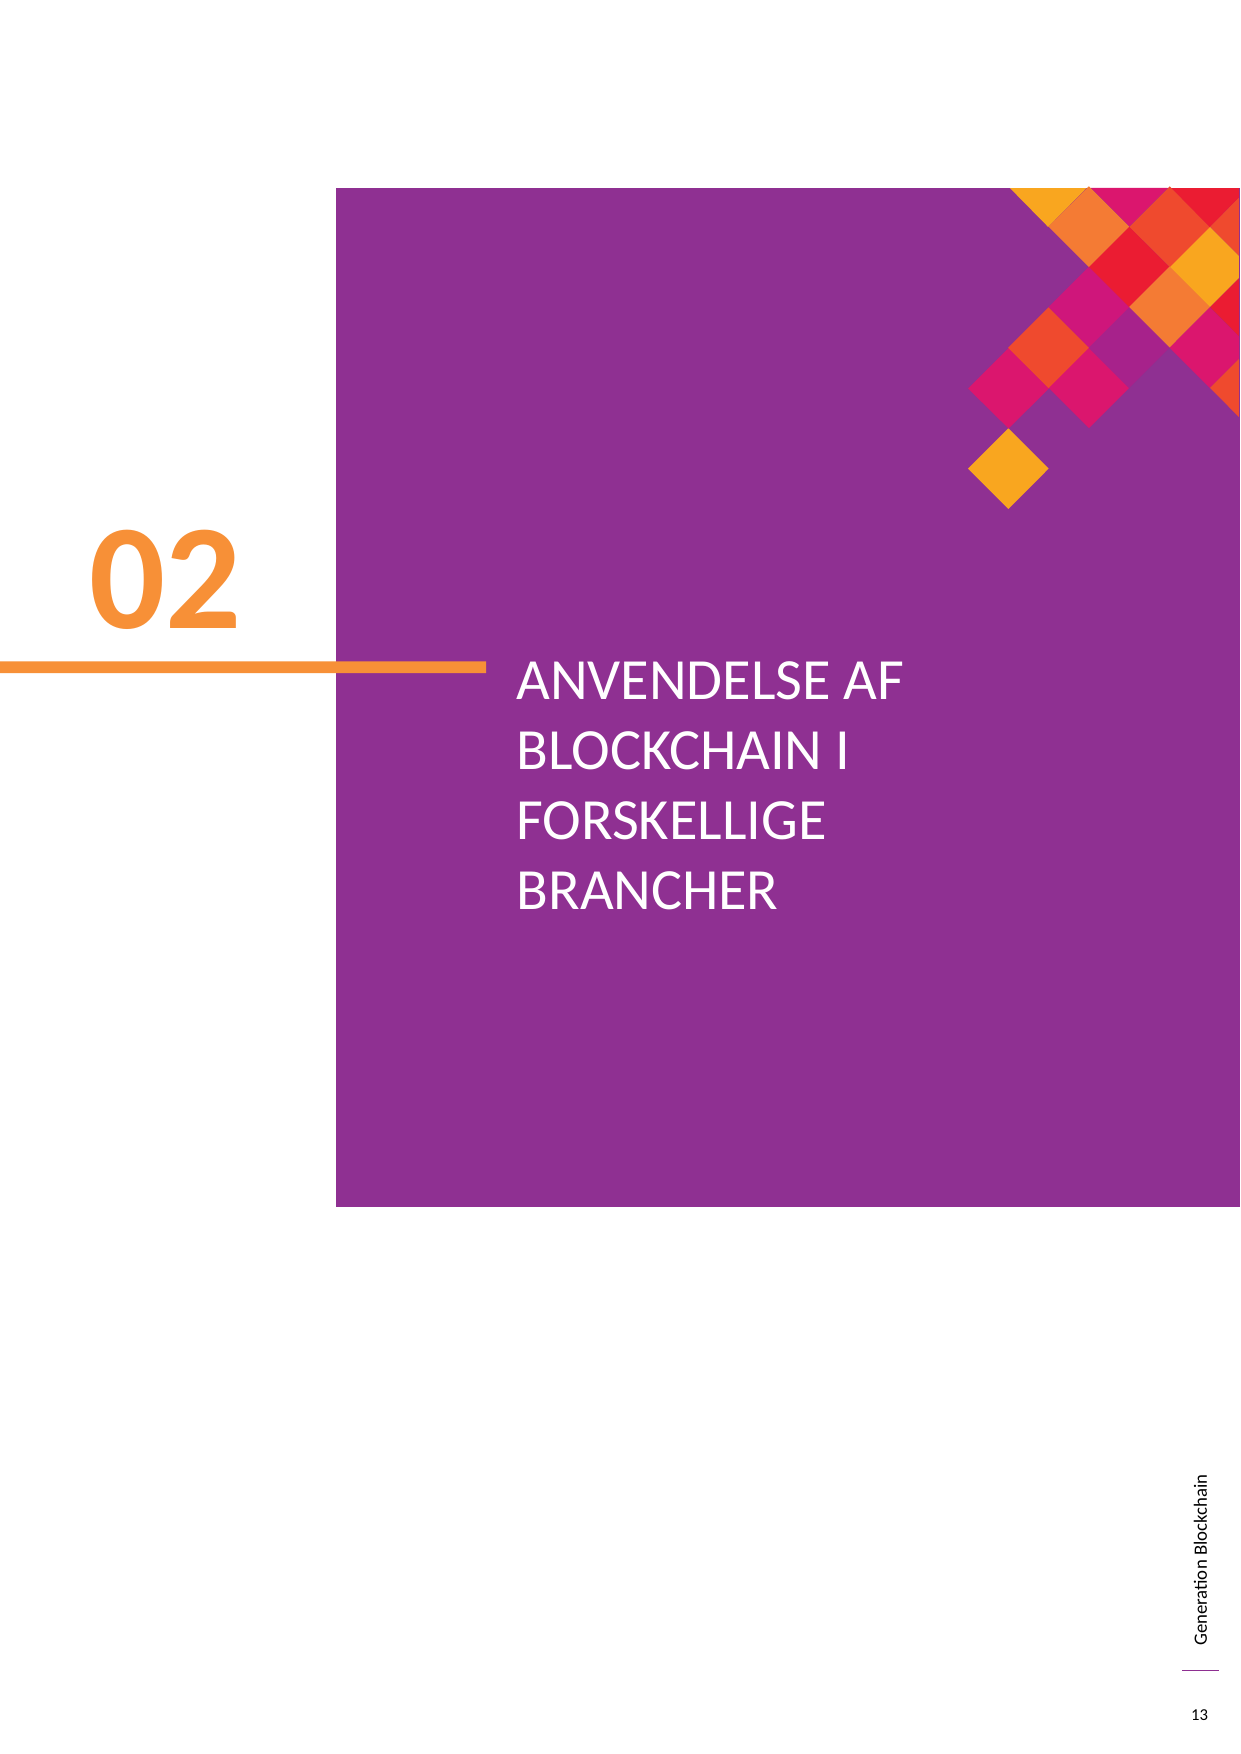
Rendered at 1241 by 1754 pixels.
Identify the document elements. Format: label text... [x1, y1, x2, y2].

list ANVENDELSE AF BLOCKCHAIN I FORSKELLIGE BRANCHER [501, 634, 1074, 813]
list 02 [74, 471, 375, 727]
slide_number 13 [1170, 1692, 1229, 1736]
